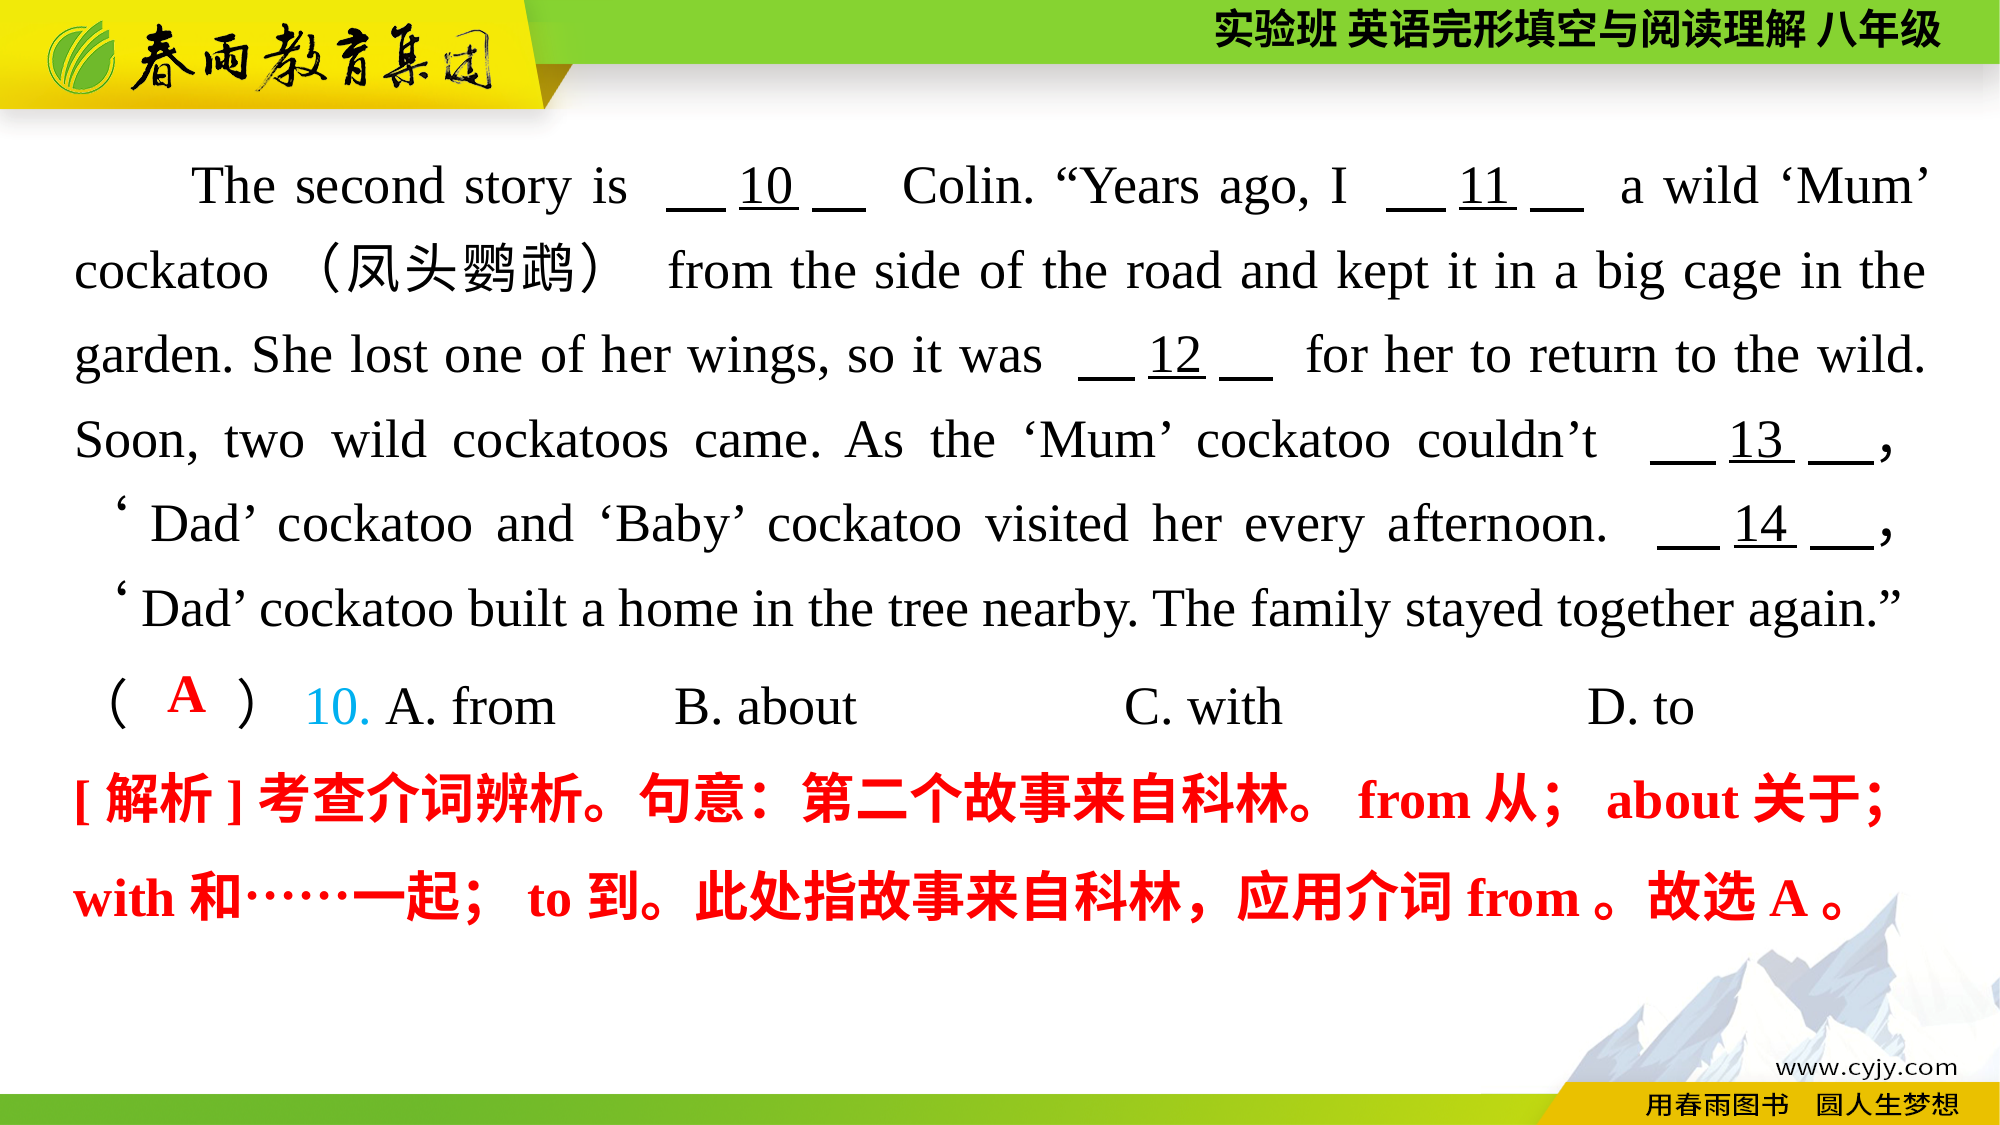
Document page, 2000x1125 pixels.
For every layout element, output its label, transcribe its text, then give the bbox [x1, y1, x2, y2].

text_box A [152, 651, 222, 724]
list The second story is 10 Colin. “Years ago, I 11 a wild ‘Mum’ cockatoo（凤头鹦鹉） from the side of the road and kept it in a big cage in the garden. She lost one of her wings, so it was 12 for her to return to the wild. Soon, two wild cockatoos came. As the ‘Mum’ cockatoo couldn’t 13 ， ‘Dad’ cockatoo and ‘Baby’ cockatoo visited her every afternoon. 14 ， ‘Dad’ cockatoo built a home in the tree nearby. The family stayed together again.” [59, 122, 1944, 630]
picture [0, 0, 2000, 1125]
text_box （ ）10. A. from B. about C. with D. to [59, 630, 1944, 724]
text_box [解析]考查介词辨析。句意：第二个故事来自科林。from从；about关于；with和……一起；to到。此处指故事来自科林，应用介词from。故选A。 [59, 724, 1944, 935]
